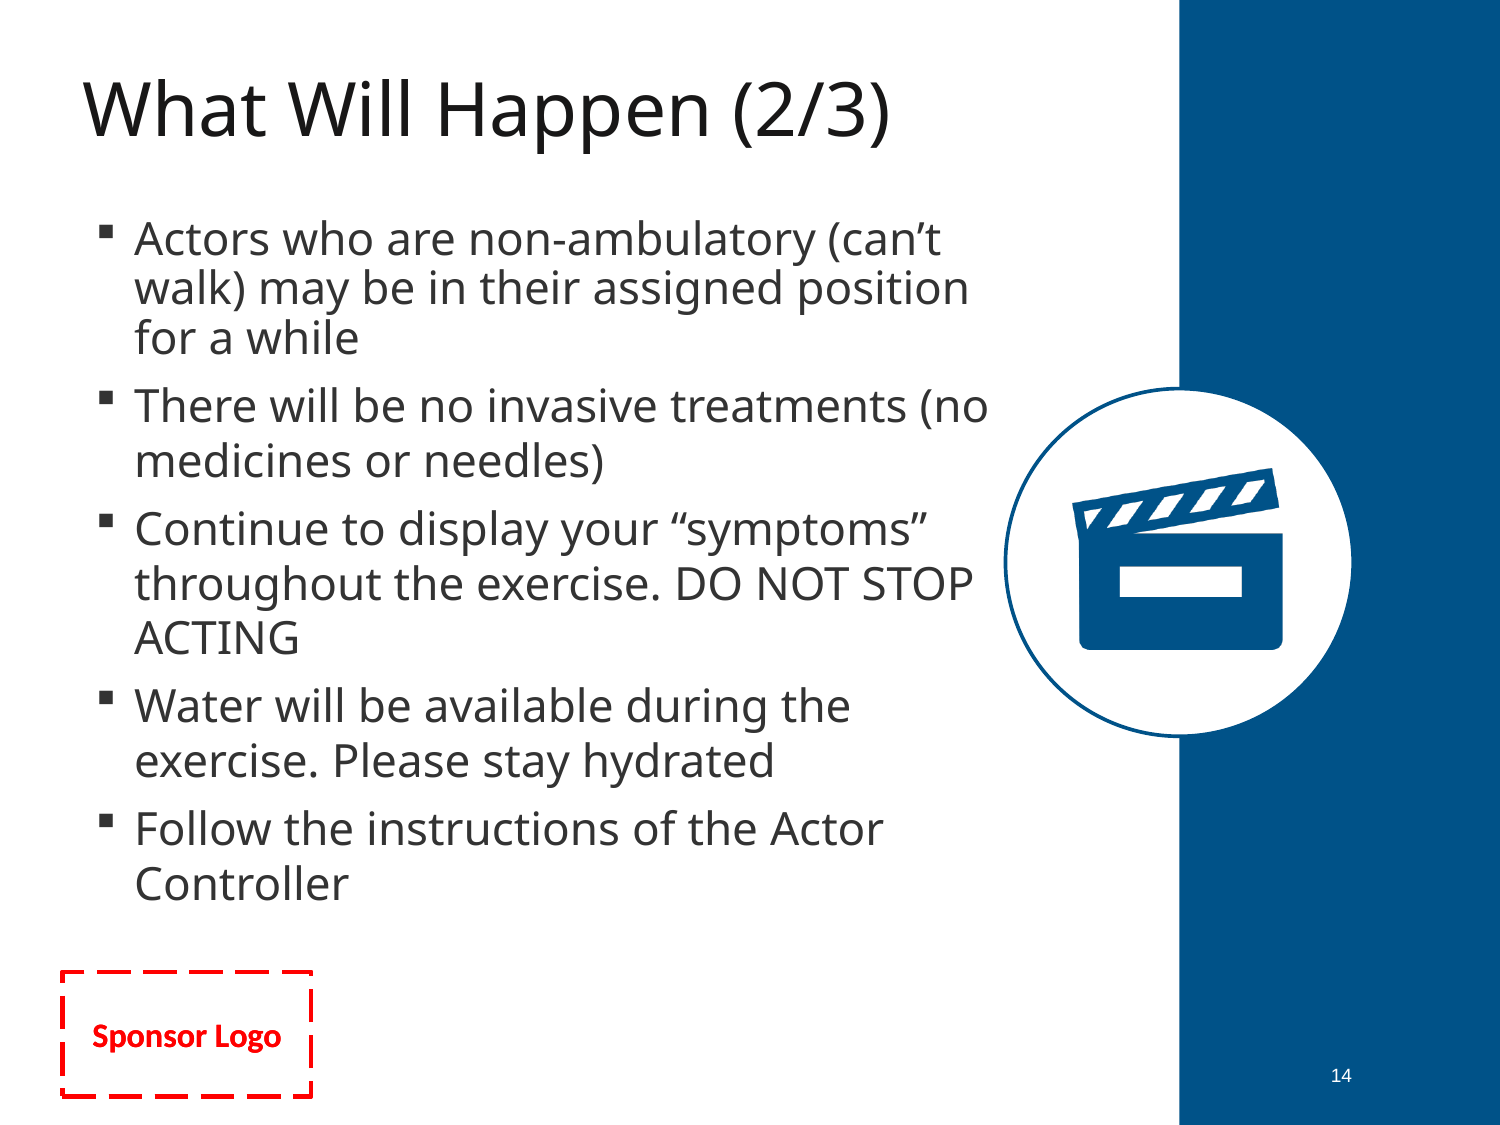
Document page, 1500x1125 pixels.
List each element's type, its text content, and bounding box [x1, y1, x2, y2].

text_box [1058, 386, 1356, 739]
text_box [1003, 443, 1050, 682]
picture [1055, 437, 1299, 681]
slide_number 14 [1242, 1052, 1368, 1098]
list Actors who are non-ambulatory (can’t walk) may be in their assigned position for a while There will be no invasive treatments (no medicines or needles) Continue to display your “symptoms” throughout the exercise. DO NOT STOP ACTING Water will be available during the exercise. Please stay hydrated Follow the instructions of the Actor Controller [80, 251, 1031, 874]
text_box [1177, 0, 1500, 1125]
title What Will Happen (2/3) [67, 24, 988, 189]
